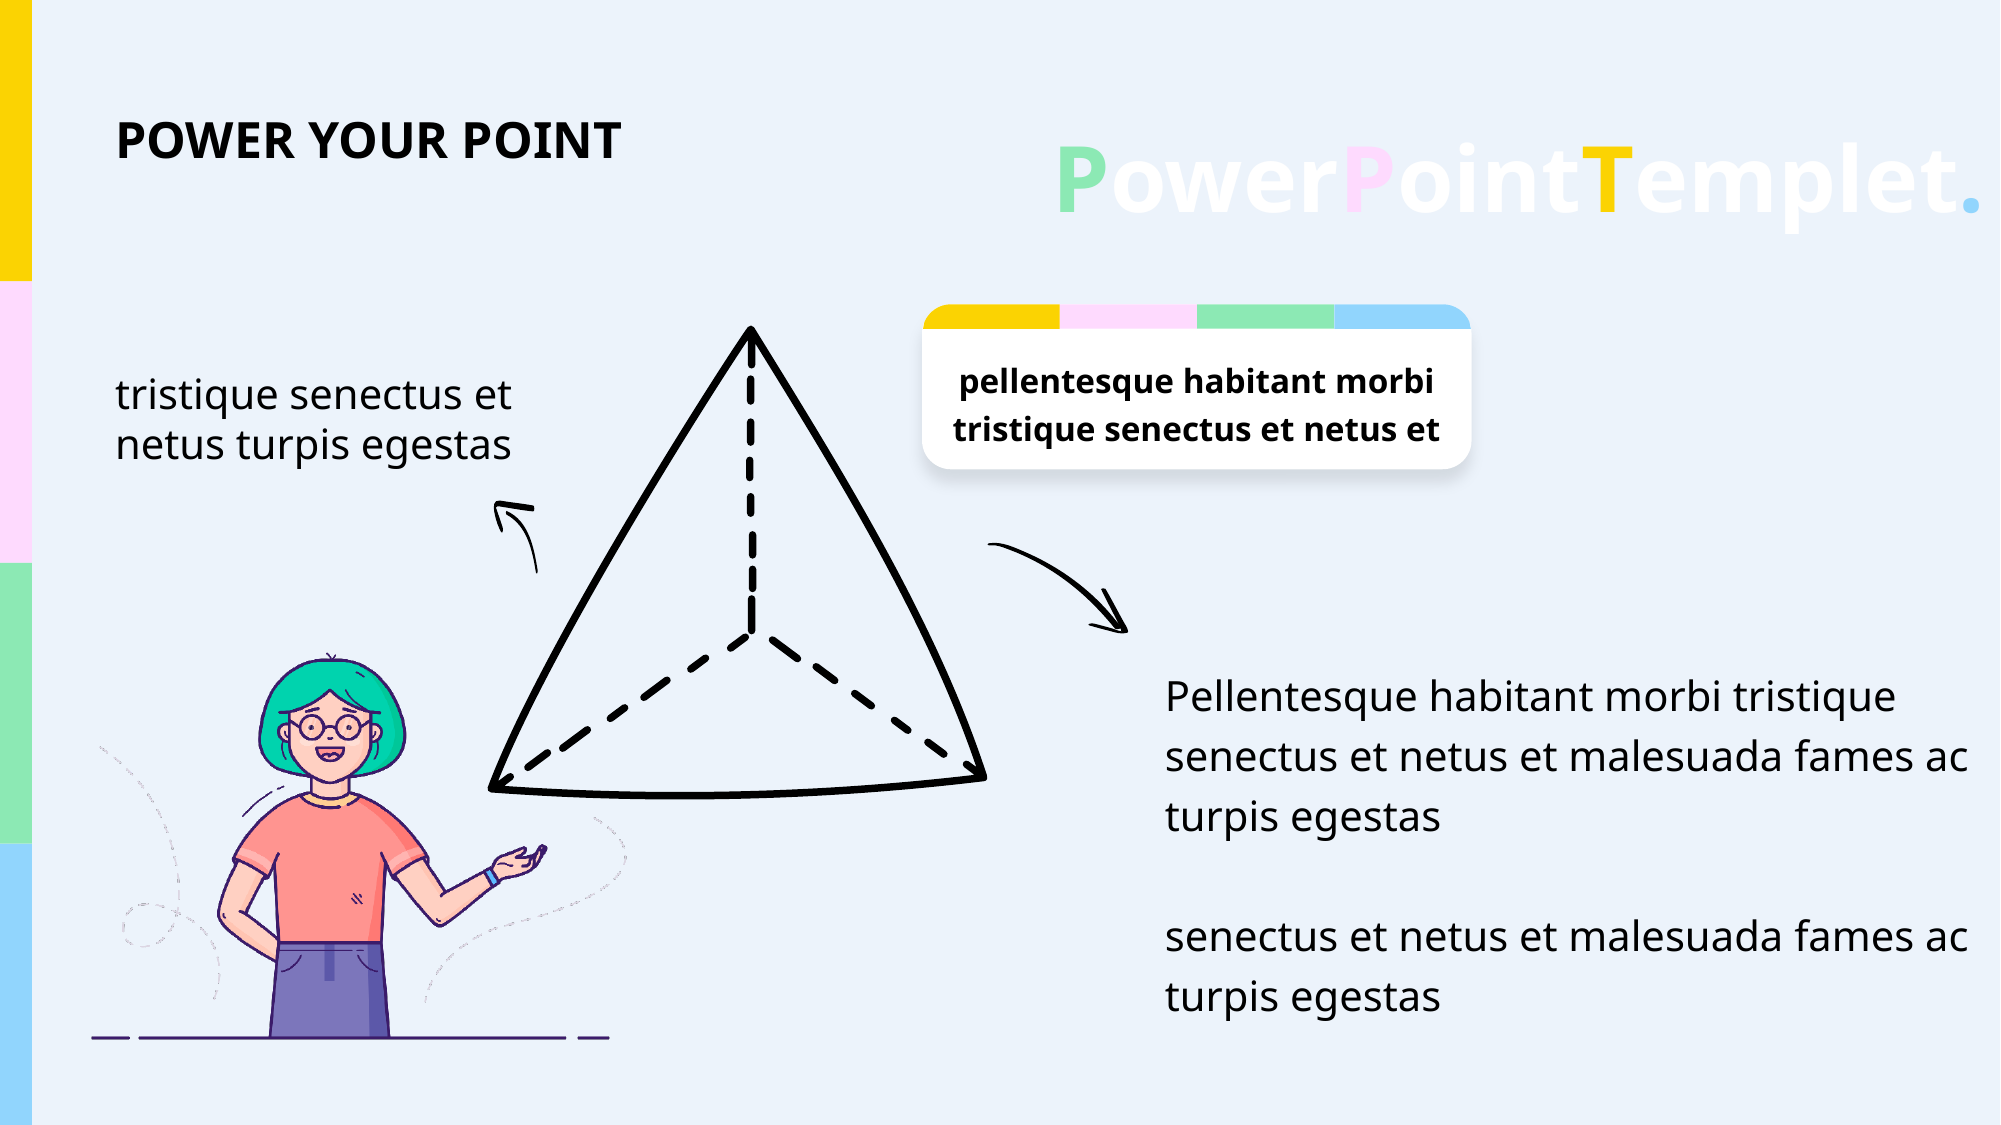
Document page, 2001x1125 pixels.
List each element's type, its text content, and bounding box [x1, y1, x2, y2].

text_box POWER YOUR POINT [100, 100, 645, 176]
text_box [921, 304, 1472, 470]
text_box Pellentesque habitant morbi tristique senectus et netus et malesuada fames ac turpis egestas senectus et netus et malesuada fames ac turpis egestas [1150, 652, 2000, 1027]
text_box [988, 542, 1129, 634]
text_box PowerPointTemplet. [930, 113, 2000, 239]
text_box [493, 500, 538, 574]
text_box tristique senectus et netus turpis egestas [100, 360, 487, 475]
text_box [487, 325, 988, 800]
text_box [0, 0, 32, 579]
picture [0, 579, 727, 1125]
text_box [32, 0, 2000, 1125]
